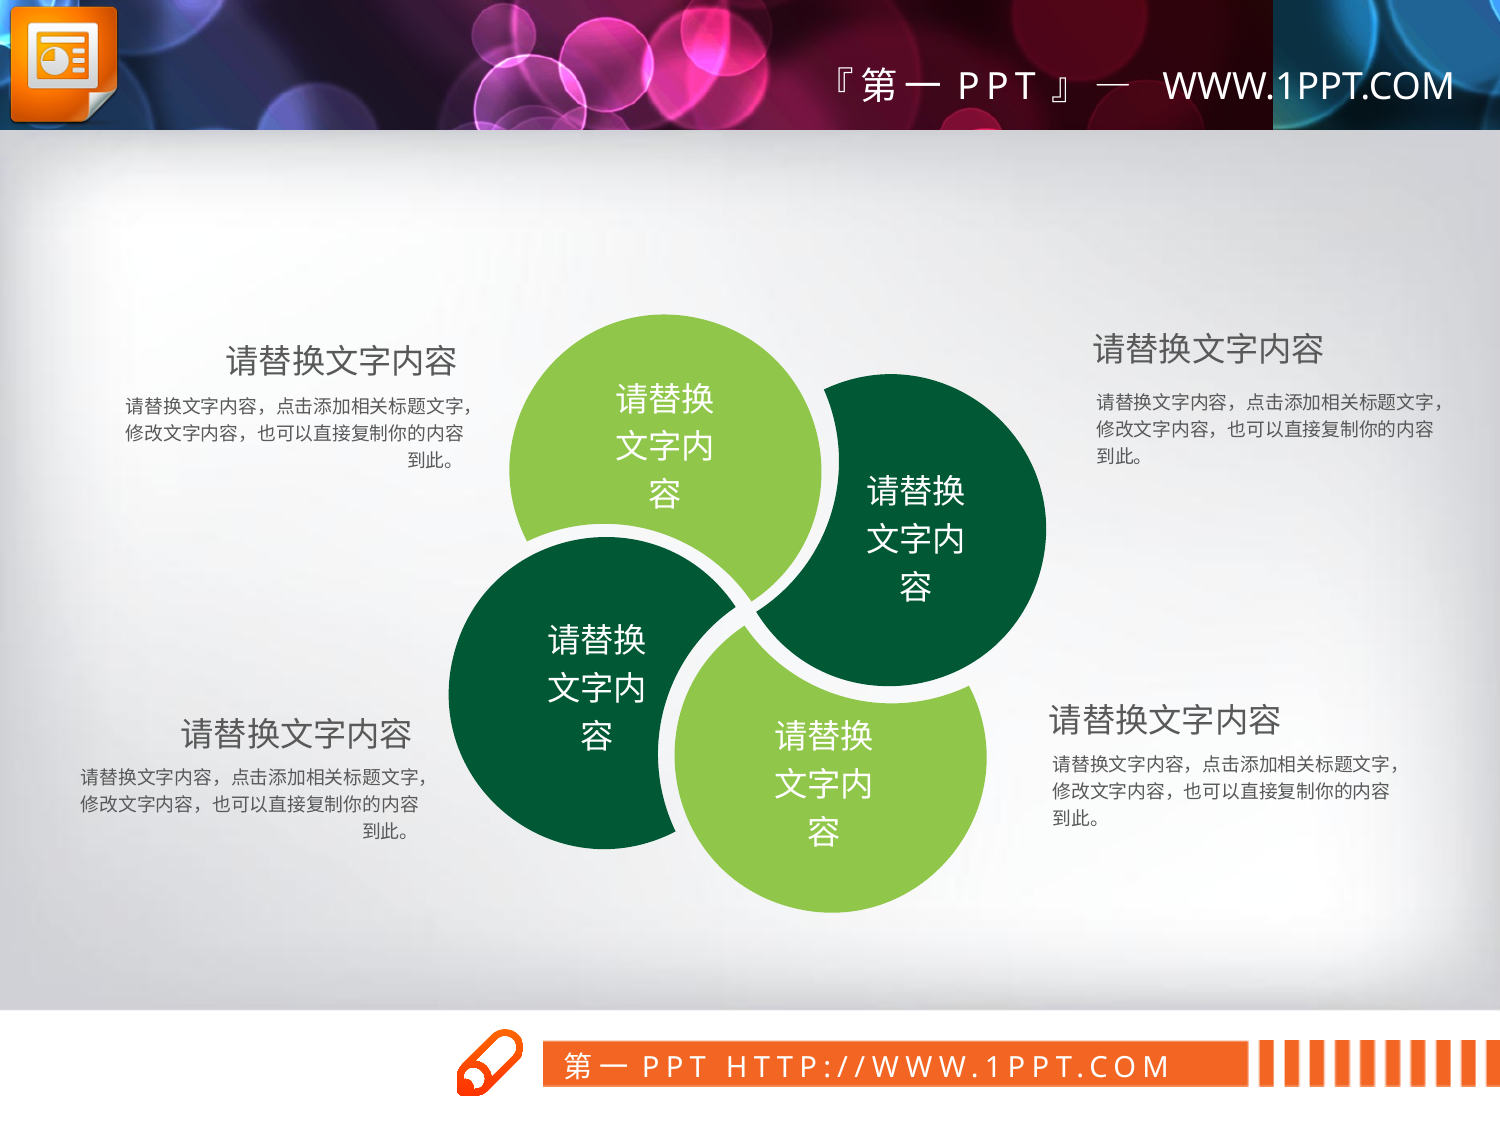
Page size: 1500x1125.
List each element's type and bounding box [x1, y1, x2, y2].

text_box [1051, 691, 1392, 831]
text_box [448, 314, 1047, 913]
picture [0, 0, 1500, 1012]
text_box [68, 707, 419, 843]
text_box [113, 333, 443, 472]
picture [543, 1040, 1500, 1087]
text_box [1090, 320, 1436, 469]
